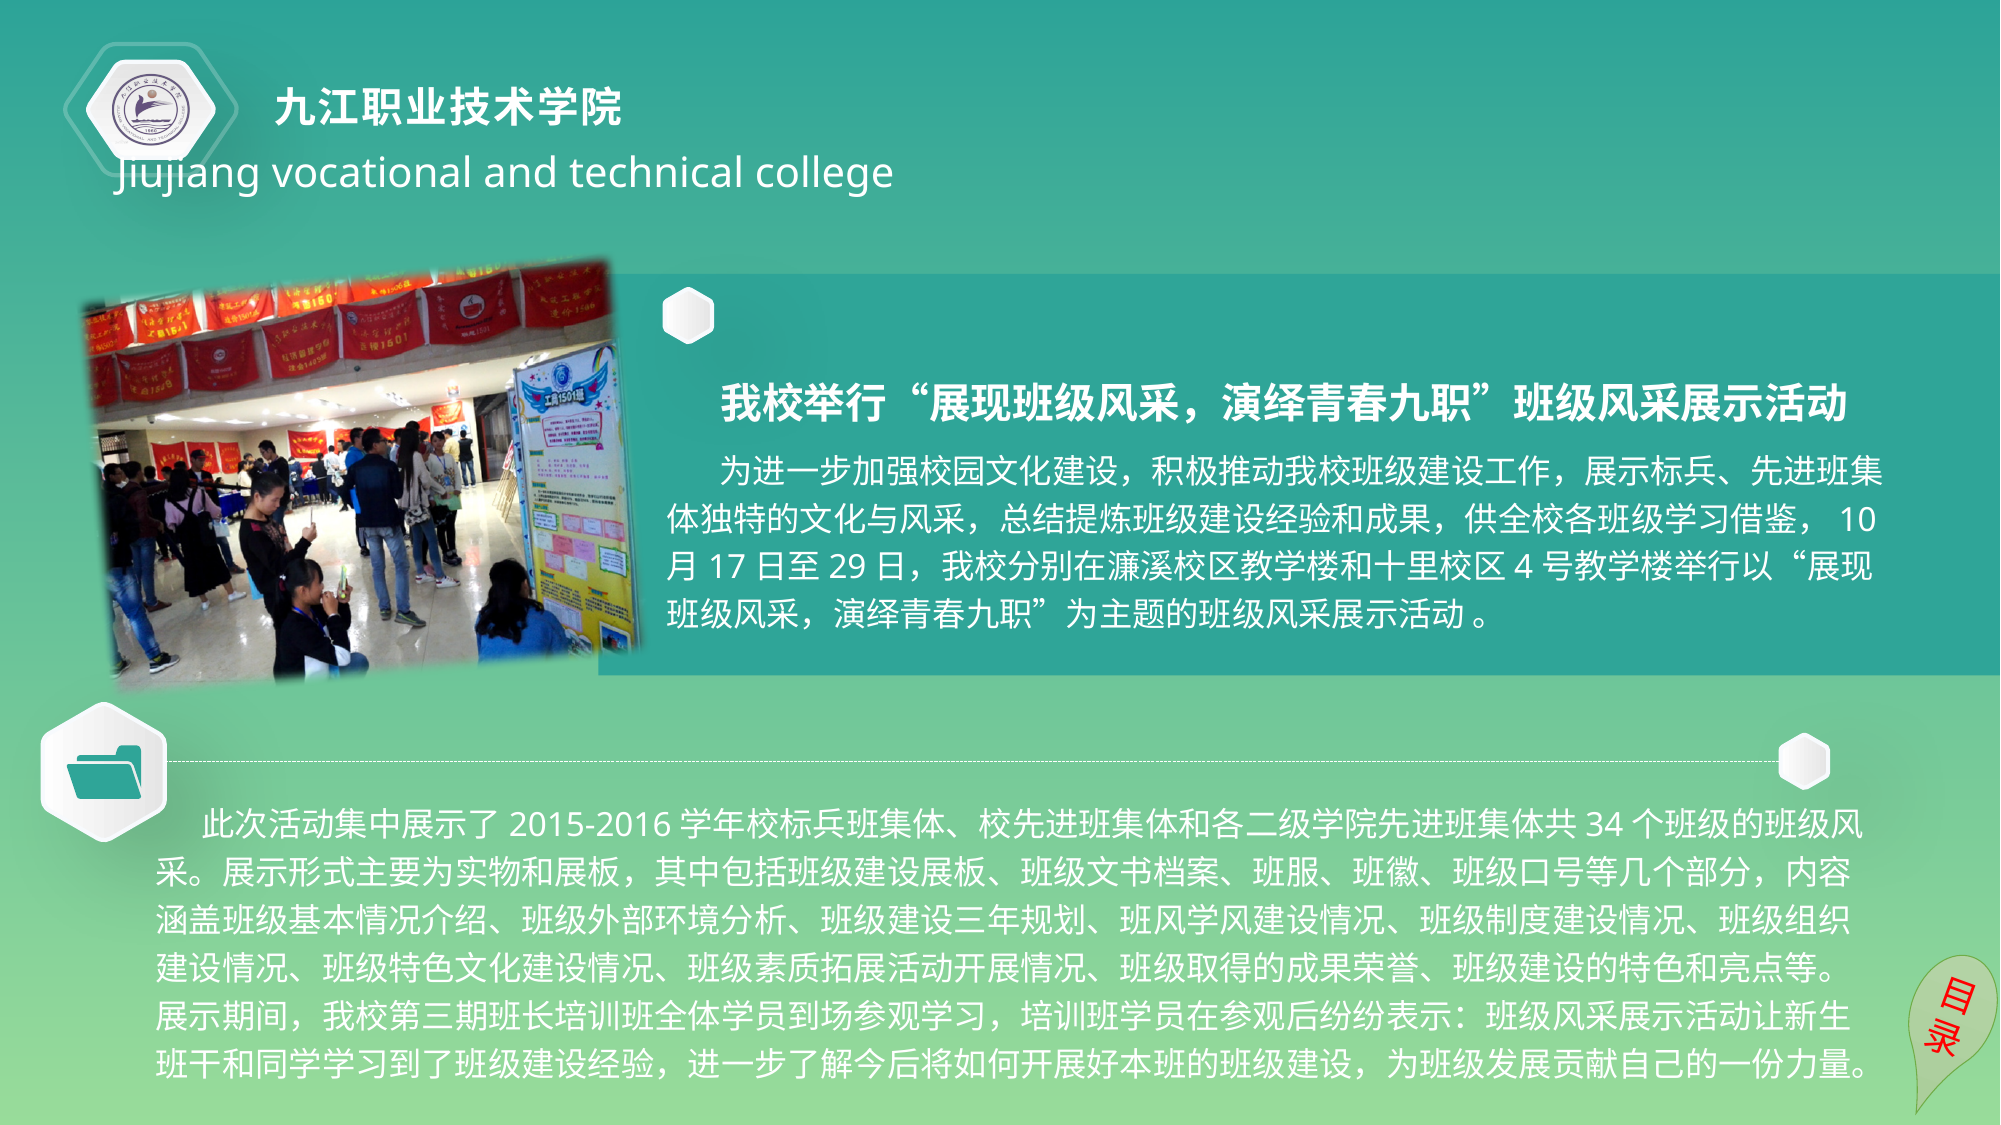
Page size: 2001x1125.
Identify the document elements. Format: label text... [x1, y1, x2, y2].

picture [88, 264, 636, 687]
text_box 九江职业技术学院 [259, 73, 752, 138]
text_box 为进一步加强校园文化建设，积极推动我校班级建设工作，展示标兵、先进班集体独特的文化与风采，总结提炼班级建设经验和成果，供全校各班级学习借鉴，10月17日至29日，我校分别在濂溪校区教学楼和十里校区4号教学楼举行以“展现班级风采，演绎青春九职”为主题的班级风采展示活动 。 [652, 434, 1916, 683]
text_box [1779, 733, 1830, 787]
text_box [636, 273, 2000, 676]
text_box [42, 704, 165, 841]
text_box Jiujiang vocational and technical college [101, 138, 910, 204]
text_box 目录 [1908, 954, 1998, 1116]
text_box [663, 288, 714, 343]
text_box 我校举行“展现班级风采，演绎青春九职”班级风采展示活动 [705, 369, 1863, 434]
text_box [65, 43, 237, 176]
text_box 此次活动集中展示了2015-2016学年校标兵班集体、校先进班集体和各二级学院先进班集体共34个班级的班级风采。展示形式主要为实物和展板，其中包括班级建设展板、班级文书档案、班服、班徽、班级口号等几个部分，内容涵盖班级基本情况介绍、班级外部环境分析、班级建设三年规划、班风学风建设情况、班级制度建设情况、班级组织建设情况、班级特色文化建设情况、班级素质拓展活动开展情况、班级取得的成果荣誉、班级建设的特色和亮点等。 展示期间，我校第三期班长培训班全体学员到场参观学习，培训班学员在参观后纷纷表示：班级风采展示活动让新生班干和同学学习到了班级建设经验，进一步了解今后将如何开展好本班的班级建设，为班级发展贡献自己的一份力量。 [141, 787, 1899, 1090]
